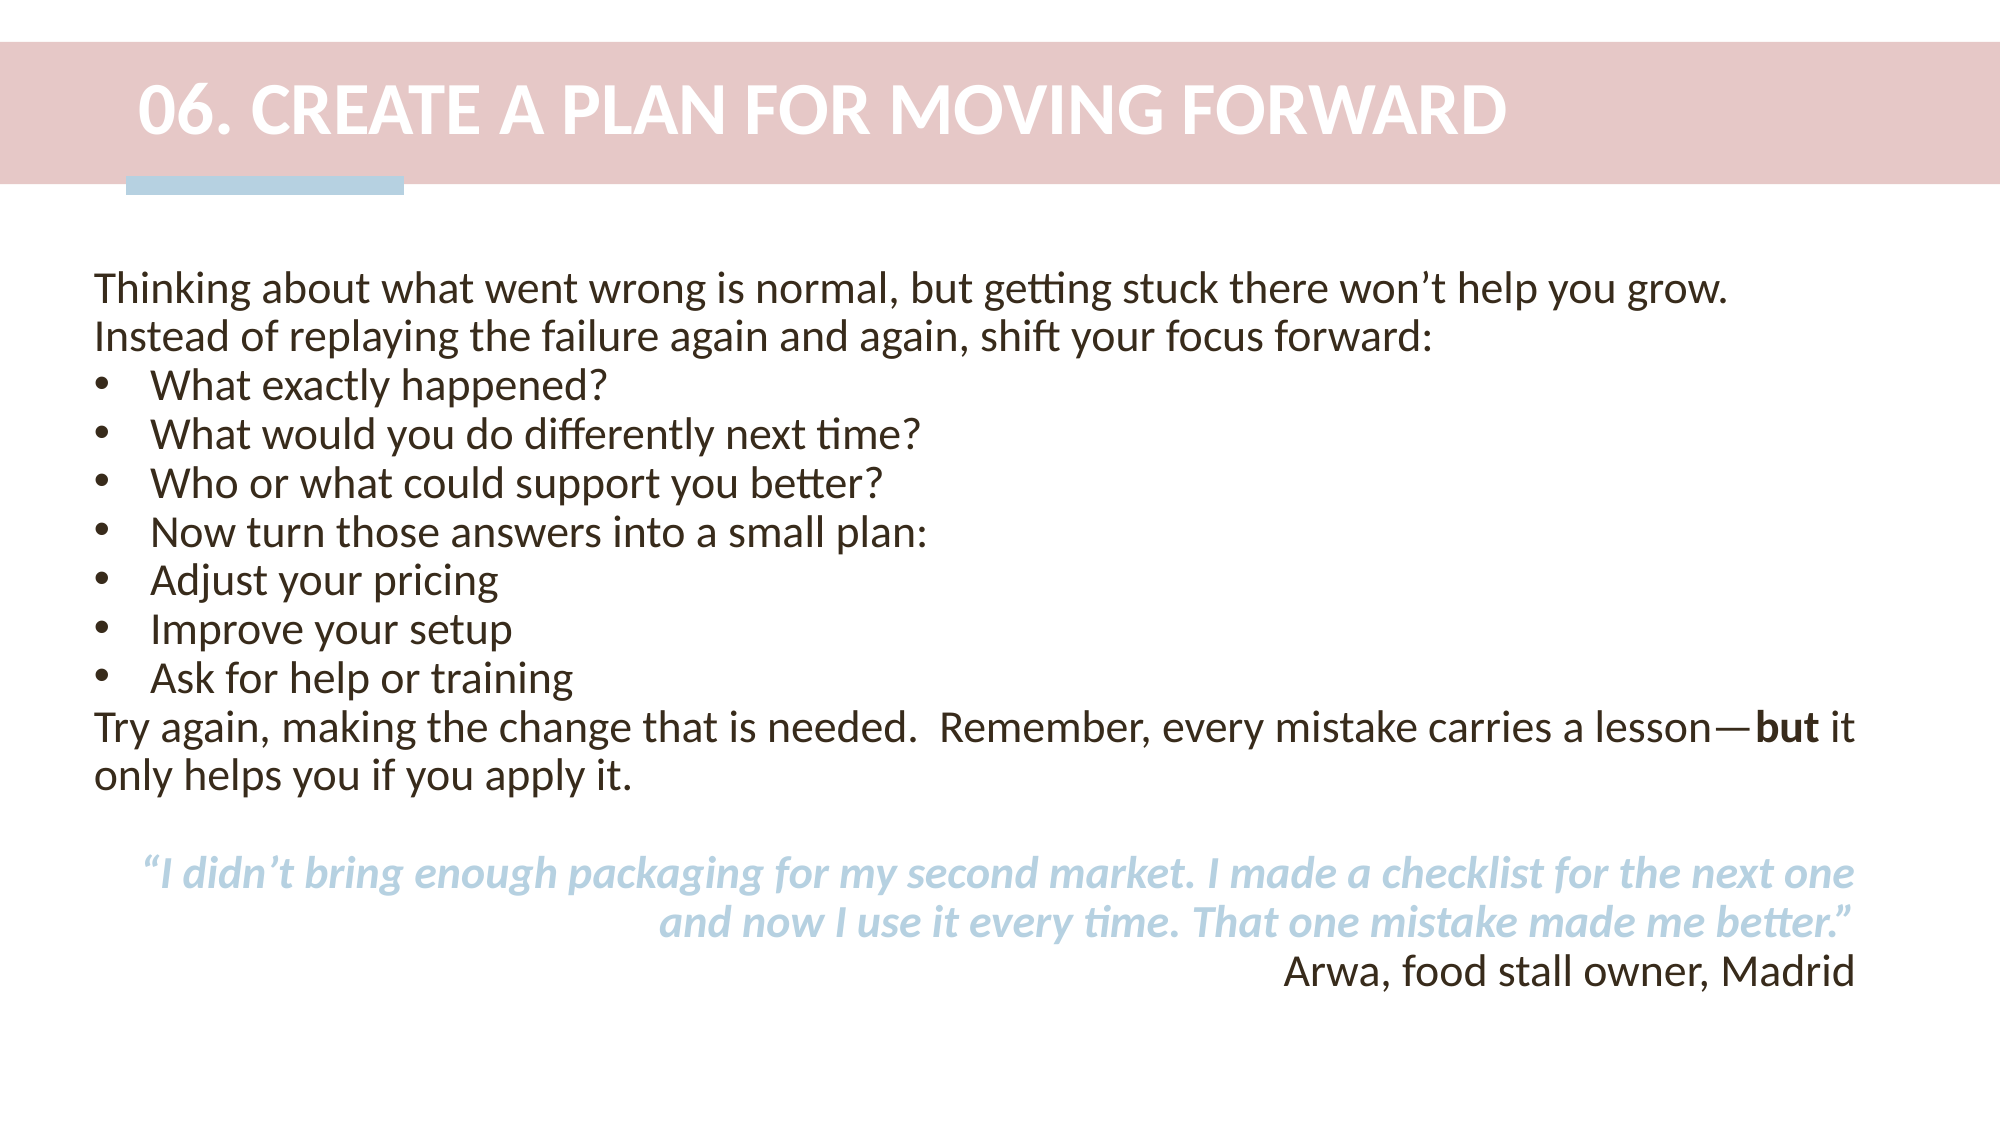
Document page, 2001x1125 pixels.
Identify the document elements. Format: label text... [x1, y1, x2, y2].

list Thinking about what went wrong is normal, but getting stuck there won’t help you grow. Instead of replaying the failure again and again, shift your focus forward: What exactly happened? What would you do differently next time? Who or what could support you better? Now turn those answers into a small plan: Adjust your pricing Improve your setup Ask for help or training Try again, making the change that is needed. Remember, every mistake carries a lesson—but it only helps you if you apply it. “I didn’t bring enough packaging for my second market. I made a checklist for the next one and now I use it every time. That one mistake made me better.” Arwa, food stall owner, Madrid [78, 256, 1872, 981]
list 06. CREATE A PLAN FOR MOVING FORWARD [123, 51, 2000, 170]
